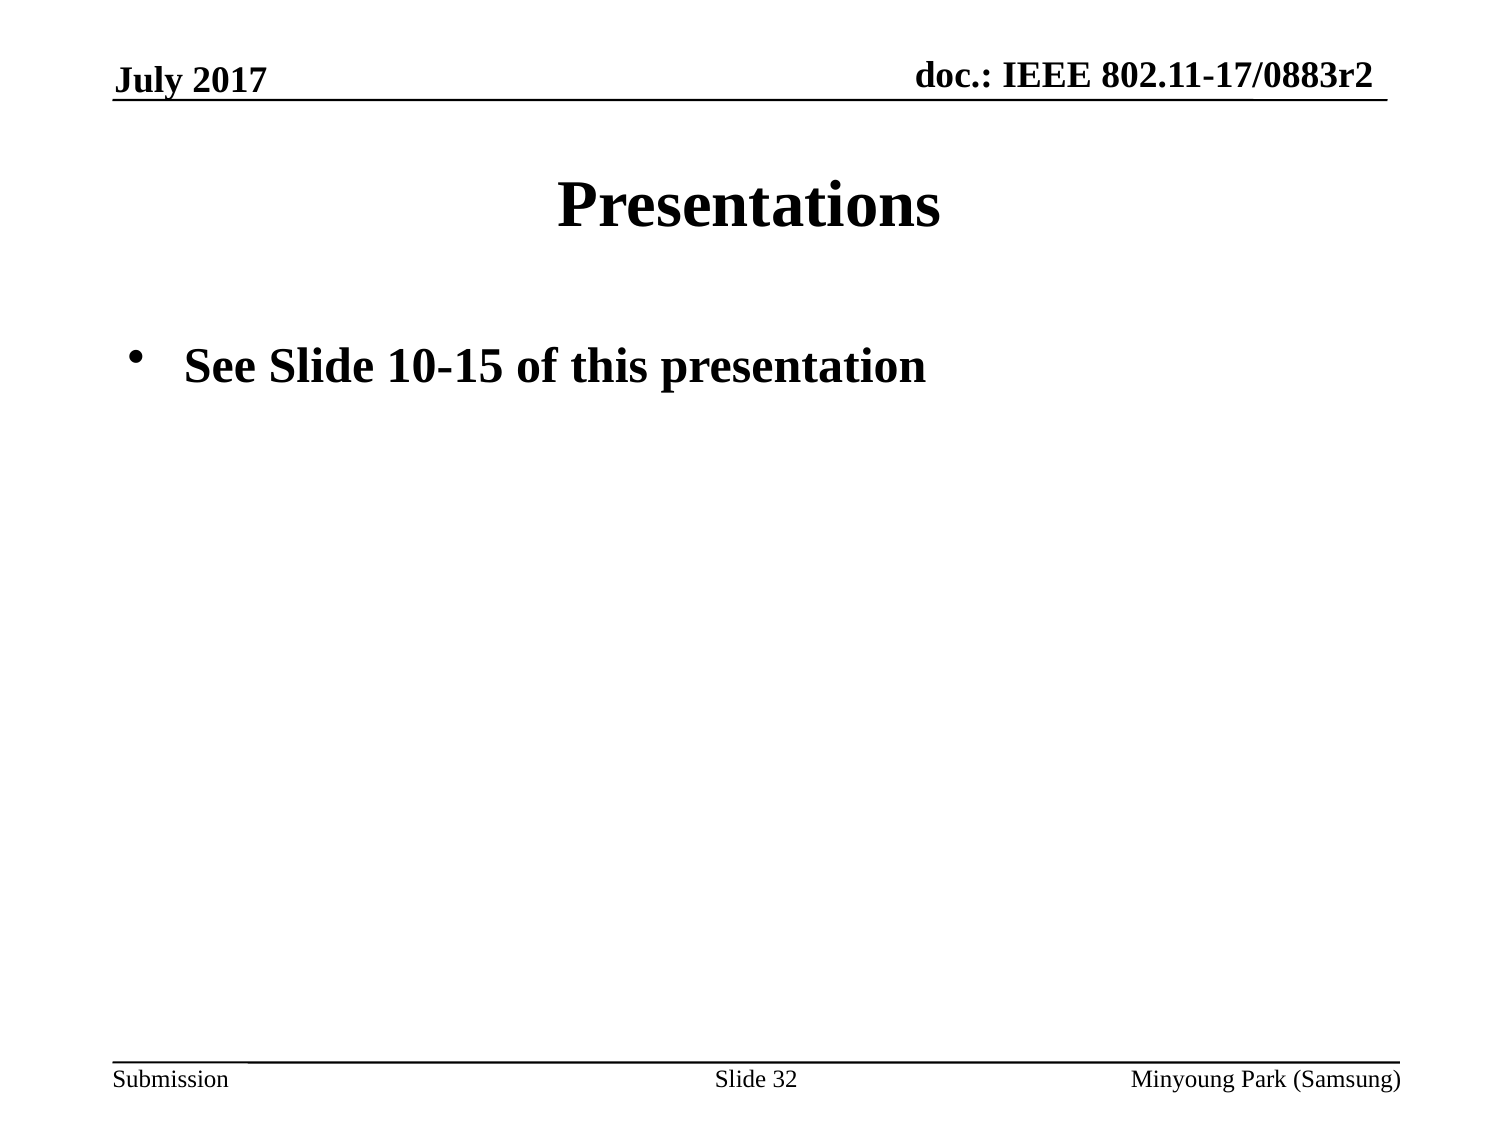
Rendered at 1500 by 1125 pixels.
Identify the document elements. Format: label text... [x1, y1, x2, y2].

title Presentations [112, 112, 1388, 288]
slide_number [114, 54, 374, 101]
footer Minyoung Park (Samsung) [949, 1061, 1402, 1093]
slide_number Slide 32 [712, 1061, 800, 1093]
list See Slide 10-15 of this presentation [112, 324, 1388, 1000]
